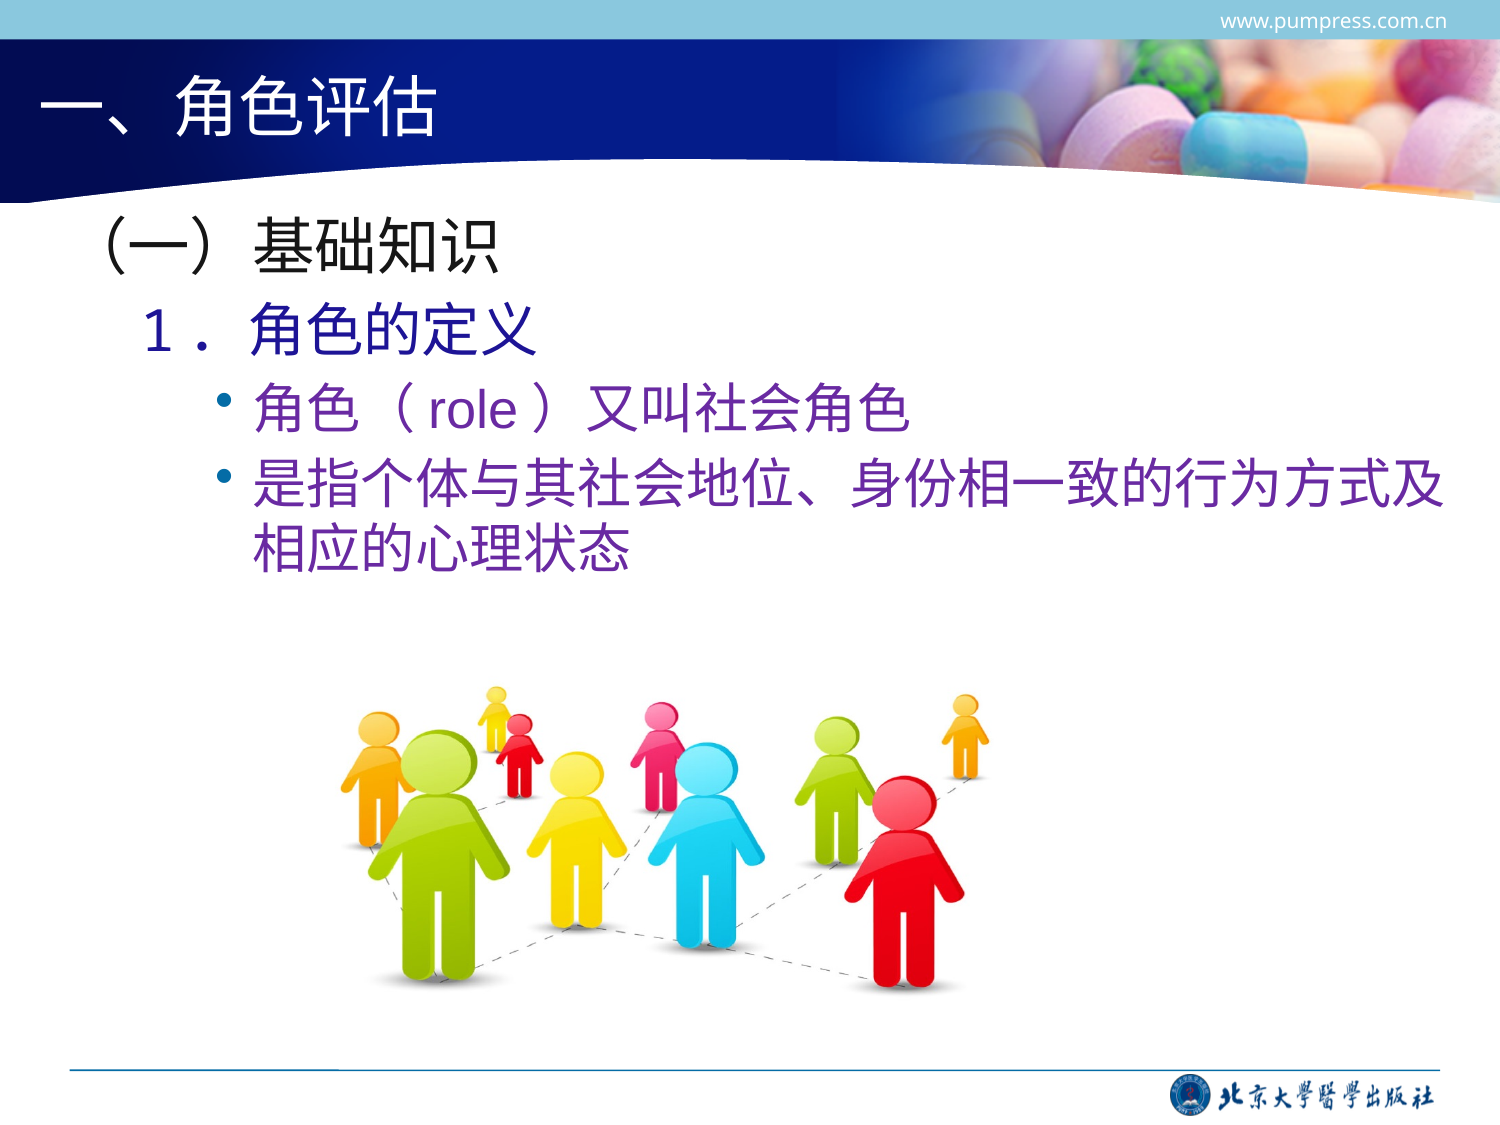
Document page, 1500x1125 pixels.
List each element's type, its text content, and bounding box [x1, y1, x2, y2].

picture [1170, 1074, 1436, 1118]
picture [324, 621, 1004, 1035]
picture [0, 40, 1500, 203]
title 一、角色评估 [23, 58, 1349, 152]
list （一）基础知识 1．角色的定义 角色（role）又叫社会角色 是指个体与其社会地位、身份相一致的行为方式及相应的心理状态 [49, 198, 1463, 1026]
slide_number www.pumpress.com.cn [1024, 0, 1463, 38]
